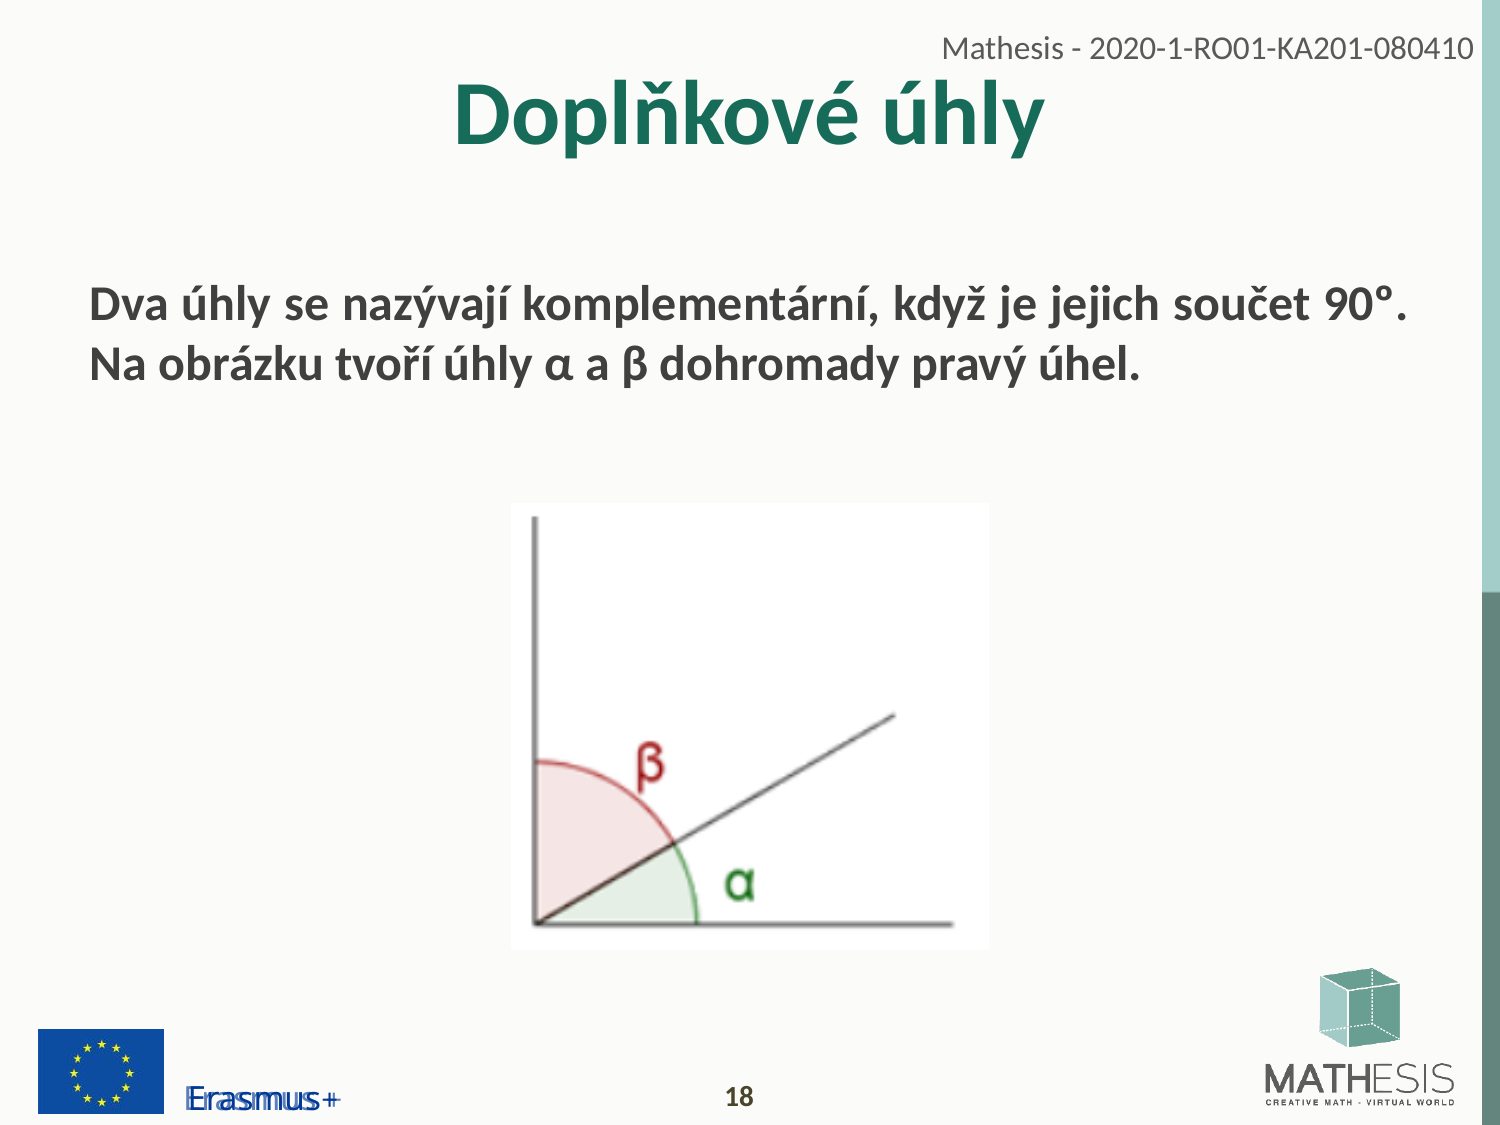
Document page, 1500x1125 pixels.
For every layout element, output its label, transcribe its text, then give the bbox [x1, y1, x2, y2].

title Doplňkové úhly [75, 45, 1425, 233]
picture [38, 1029, 164, 1114]
picture [511, 503, 989, 950]
list Dva úhly se nazývají komplementární, když je jejich součet 90º. Na obrázku tvoří úhly α a β dohromady pravý úhel. [75, 262, 1425, 1005]
